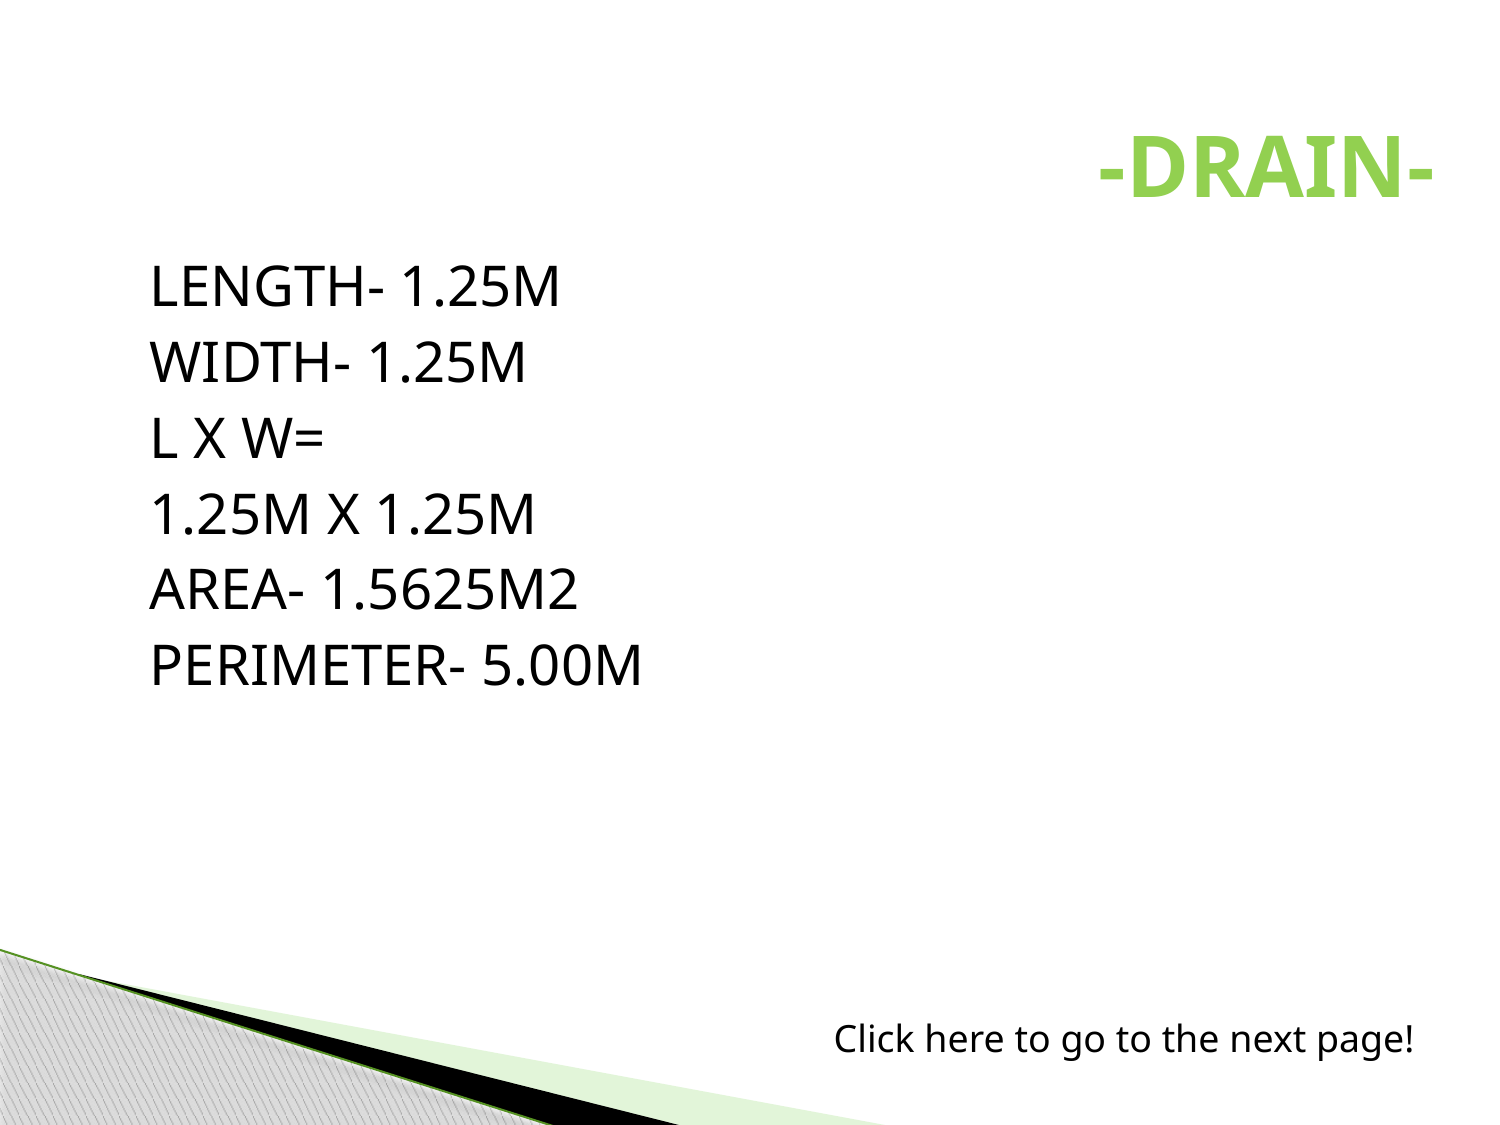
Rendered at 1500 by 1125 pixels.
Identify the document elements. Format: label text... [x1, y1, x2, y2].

list LENGTH- 1.25M WIDTH- 1.25M L X W= 1.25M X 1.25M AREA- 1.5625M2 PERIMETER- 5.00M [75, 243, 1425, 986]
text_box Click here to go to the next page! [597, 1007, 1430, 1068]
text_box -DRAIN- [99, 70, 1450, 258]
